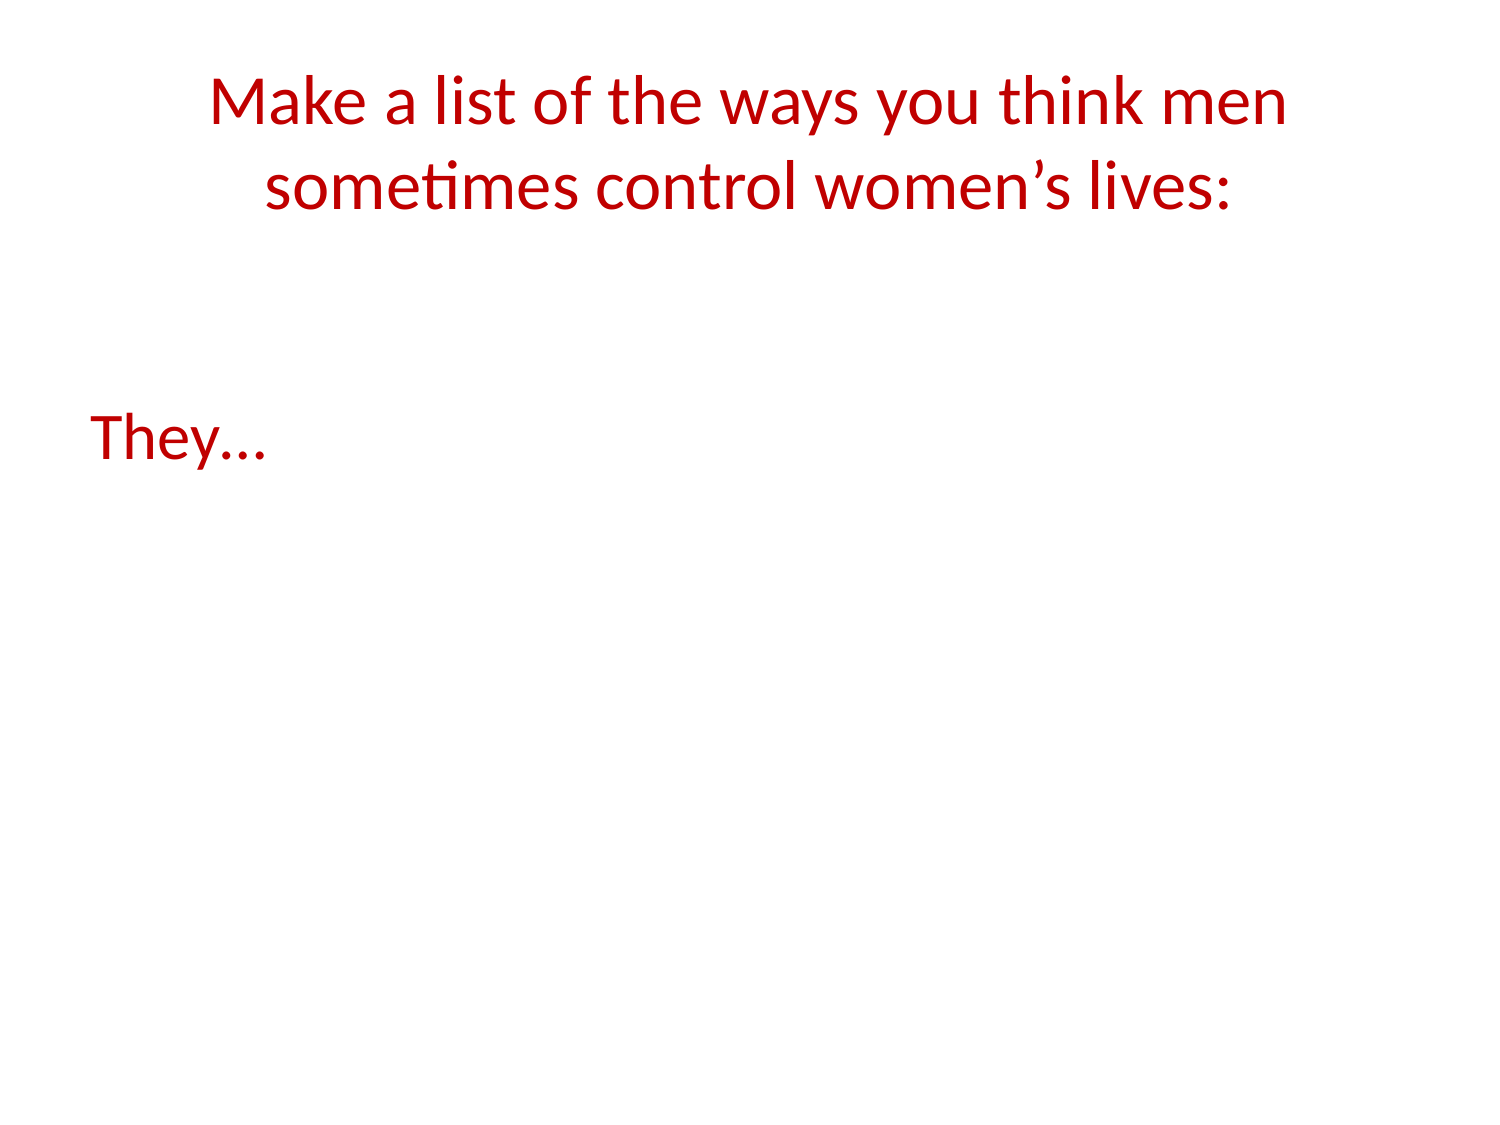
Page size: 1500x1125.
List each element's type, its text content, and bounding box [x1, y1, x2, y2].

title Make a list of the ways you think men sometimes control women’s lives: [75, 45, 1425, 233]
list They… [75, 385, 1425, 1005]
